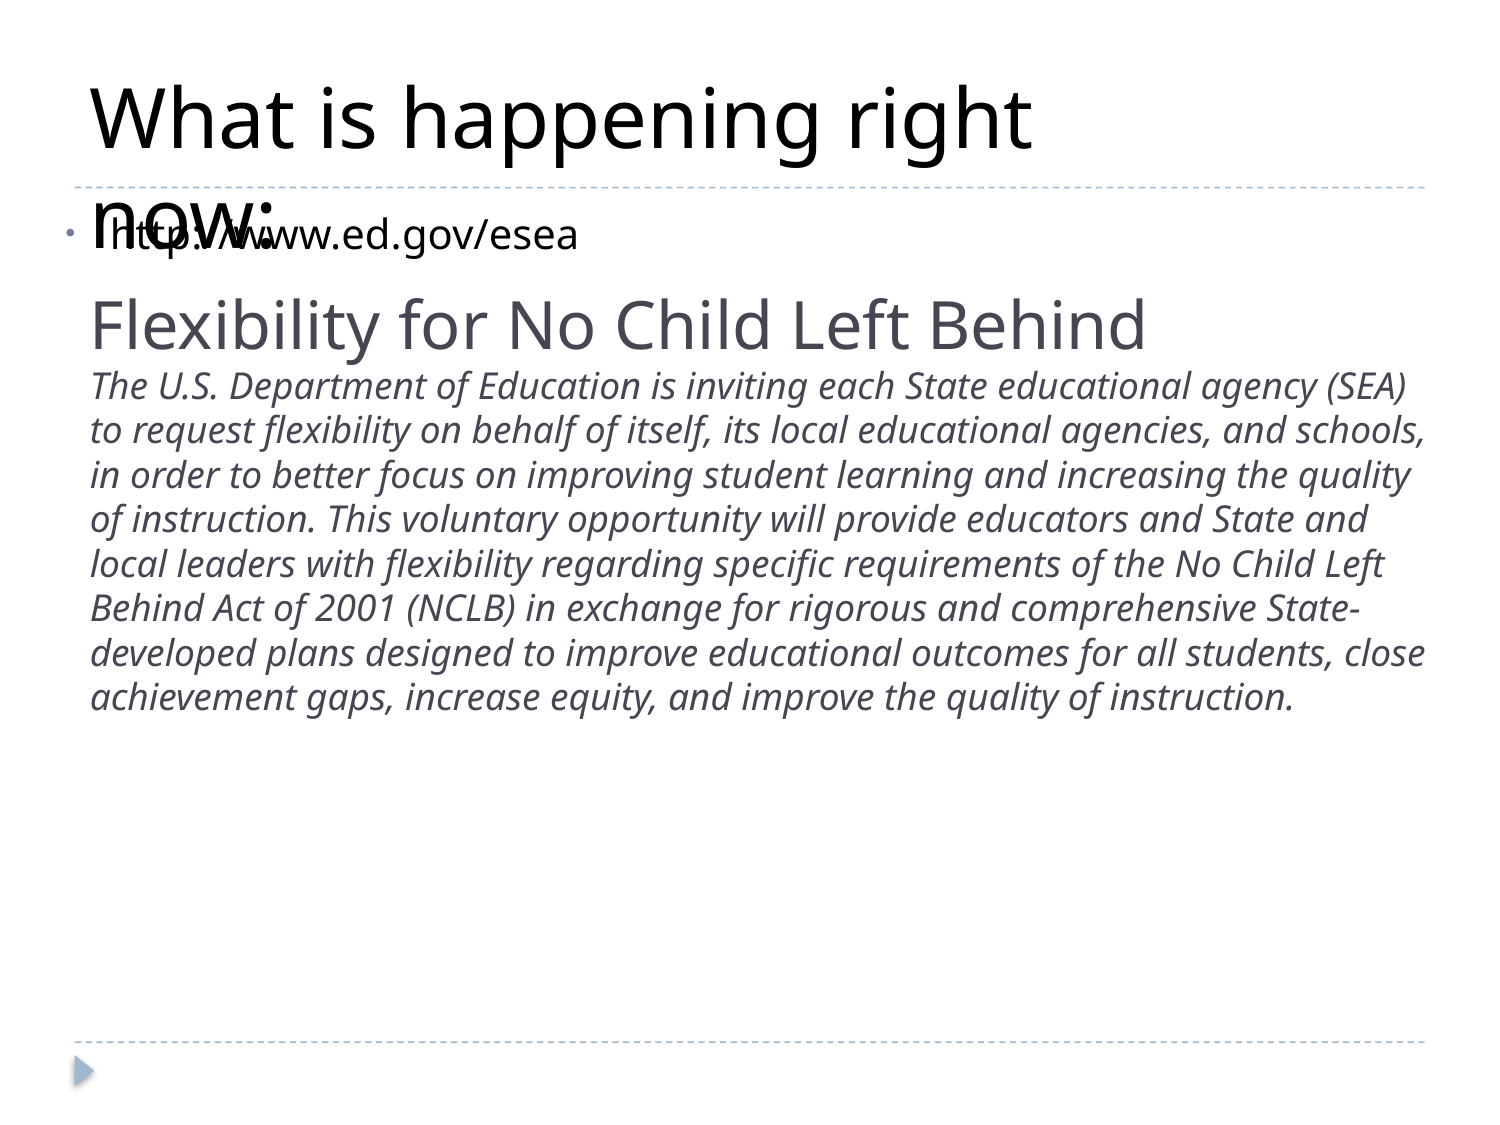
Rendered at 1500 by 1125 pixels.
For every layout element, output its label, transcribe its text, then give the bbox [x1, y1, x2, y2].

title Flexibility for No Child Left Behind The U.S. Department of Education is inviting each State educational agency (SEA) to request flexibility on behalf of itself, its local educational agencies, and schools, in order to better focus on improving student learning and increasing the quality of instruction. This voluntary opportunity will provide educators and State and local leaders with flexibility regarding specific requirements of the No Child Left Behind Act of 2001 (NCLB) in exchange for rigorous and comprehensive State-developed plans designed to improve educational outcomes for all students, close achievement gaps, increase equity, and improve the quality of instruction. [75, 275, 1463, 1050]
text_box What is happening right now: [74, 57, 1200, 273]
list http://www.ed.gov/esea [50, 200, 1463, 275]
